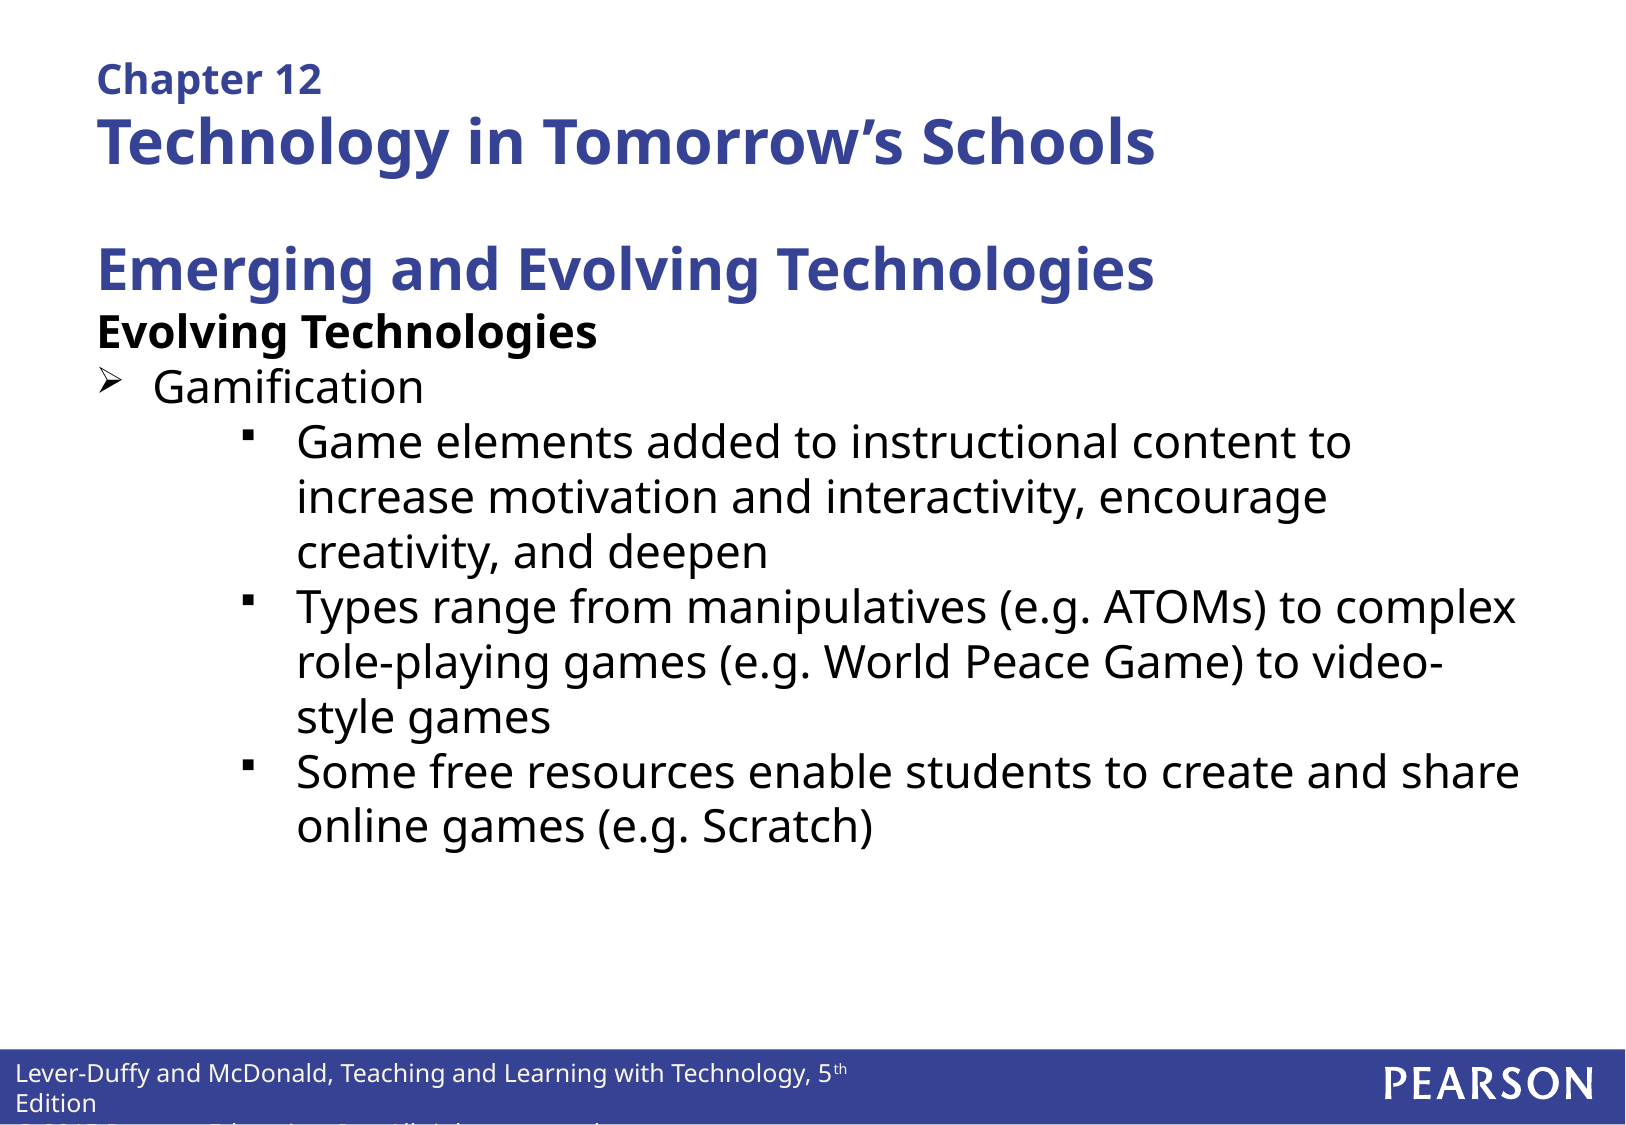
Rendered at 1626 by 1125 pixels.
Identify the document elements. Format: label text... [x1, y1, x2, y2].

list Emerging and Evolving Technologies Evolving Technologies Gamification Game elements added to instructional content to increase motivation and interactivity, encourage creativity, and deepen Types range from manipulatives (e.g. ATOMs) to complex role-playing games (e.g. World Peace Game) to video-style games Some free resources enable students to create and share online games (e.g. Scratch) [81, 224, 1544, 1005]
title Chapter 12 Technology in Tomorrow’s Schools [81, 45, 1544, 224]
